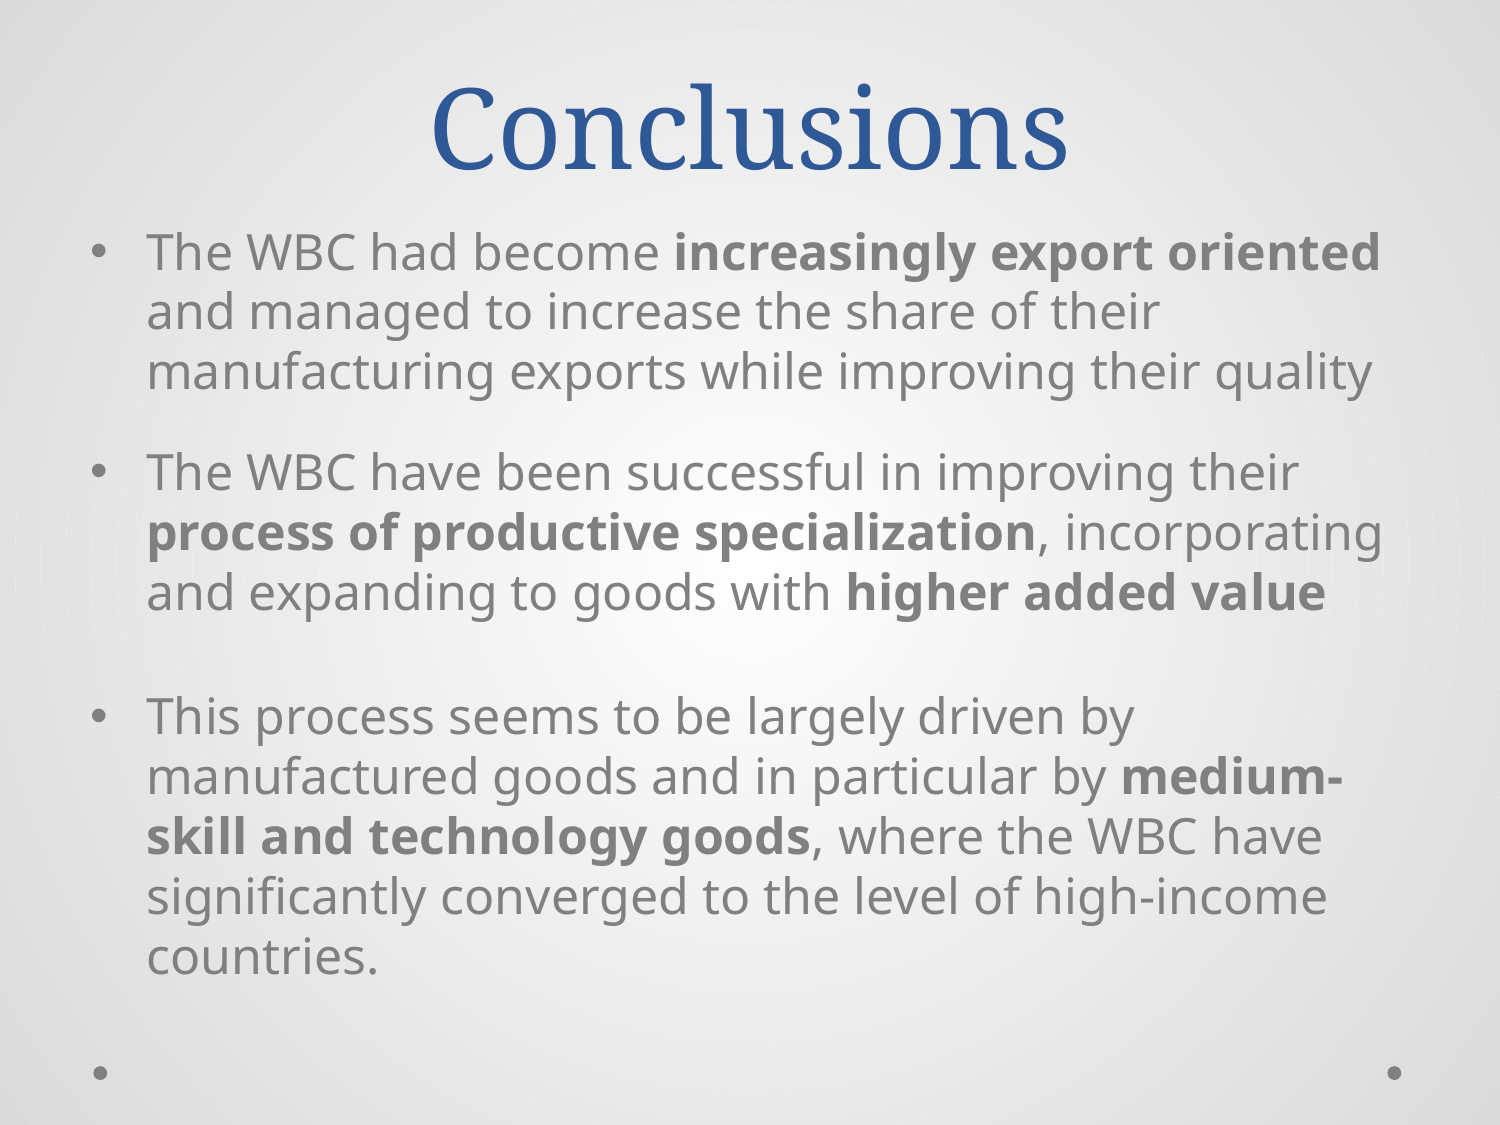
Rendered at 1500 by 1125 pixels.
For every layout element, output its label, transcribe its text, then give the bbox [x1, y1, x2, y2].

title Conclusions [75, 0, 1425, 212]
list The WBC had become increasingly export oriented and managed to increase the share of their manufacturing exports while improving their quality The WBC have been successful in improving their process of productive specialization, incorporating and expanding to goods with higher added value This process seems to be largely driven by manufactured goods and in particular by medium-skill and technology goods, where the WBC have significantly converged to the level of high-income countries. [75, 212, 1425, 1050]
